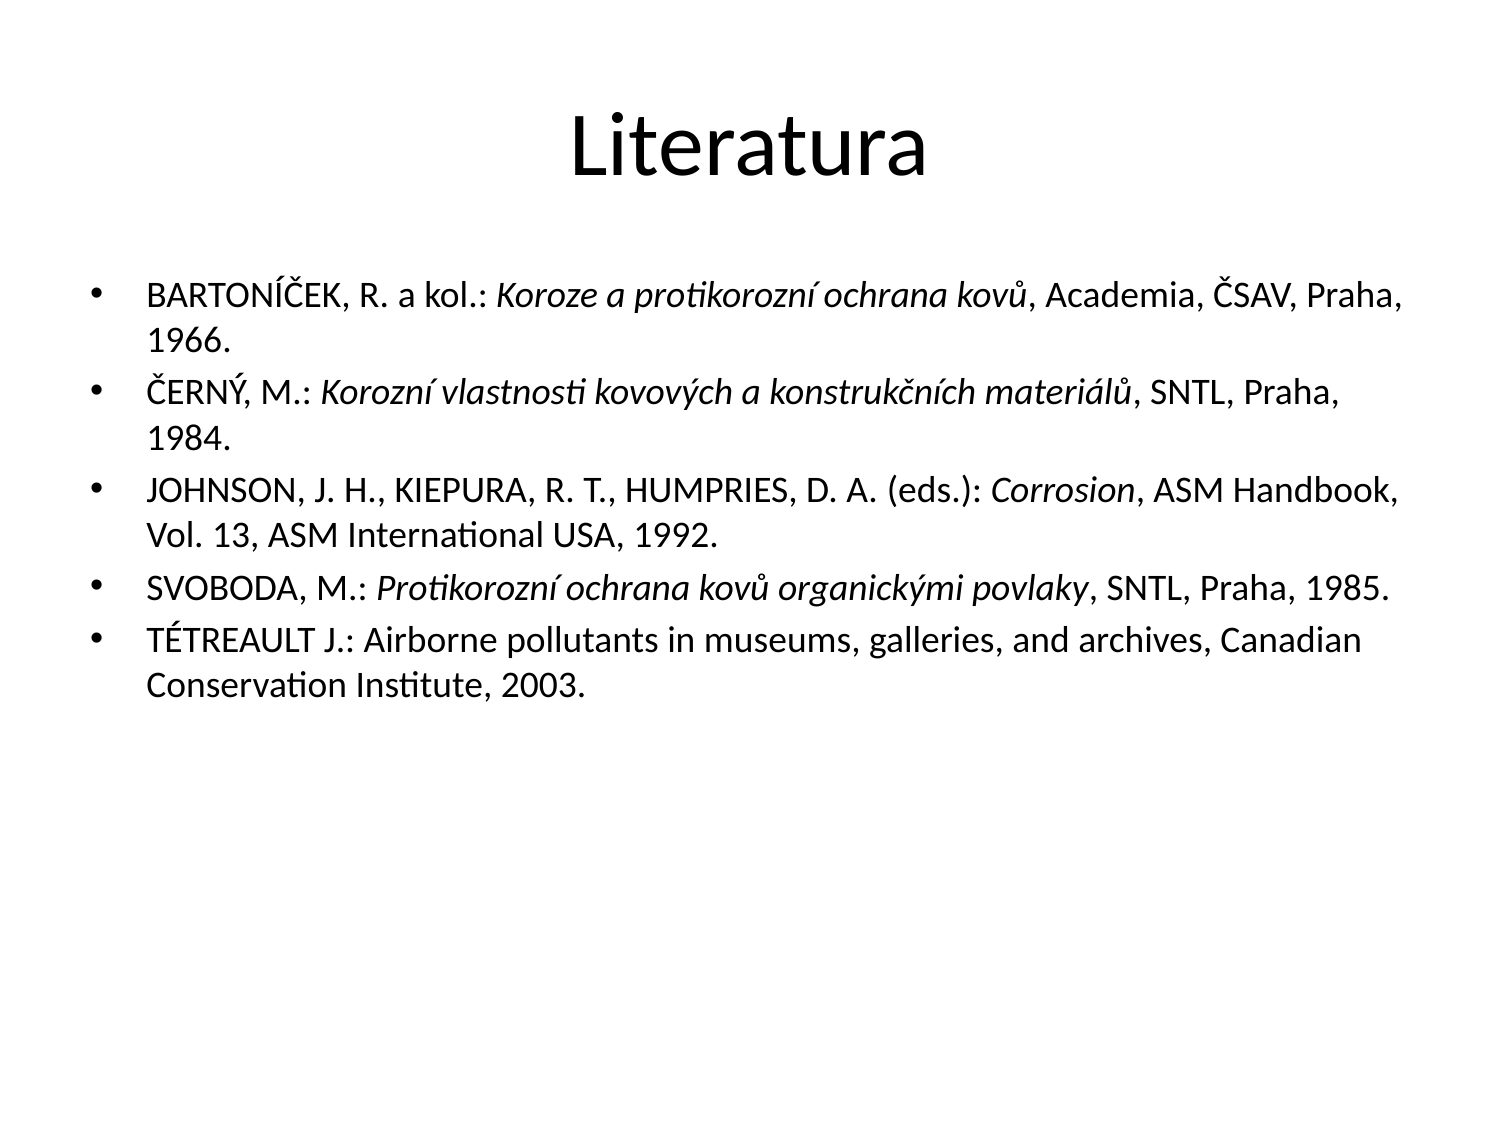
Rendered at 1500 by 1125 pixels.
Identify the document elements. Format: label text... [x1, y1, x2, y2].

title Literatura [75, 45, 1425, 233]
list Bartoníček, R. a kol.: Koroze a protikorozní ochrana kovů, Academia, ČSAV, Praha, 1966. Černý, M.: Korozní vlastnosti kovových a konstrukčních materiálů, SNTL, Praha, 1984. Johnson, J. H., Kiepura, R. T., Humpries, D. A. (eds.): Corrosion, ASM Handbook, Vol. 13, ASM International USA, 1992. Svoboda, M.: Protikorozní ochrana kovů organickými povlaky, SNTL, Praha, 1985. Tétreault J.: Airborne pollutants in museums, galleries, and archives, Canadian Conservation Institute, 2003. [75, 262, 1425, 1005]
